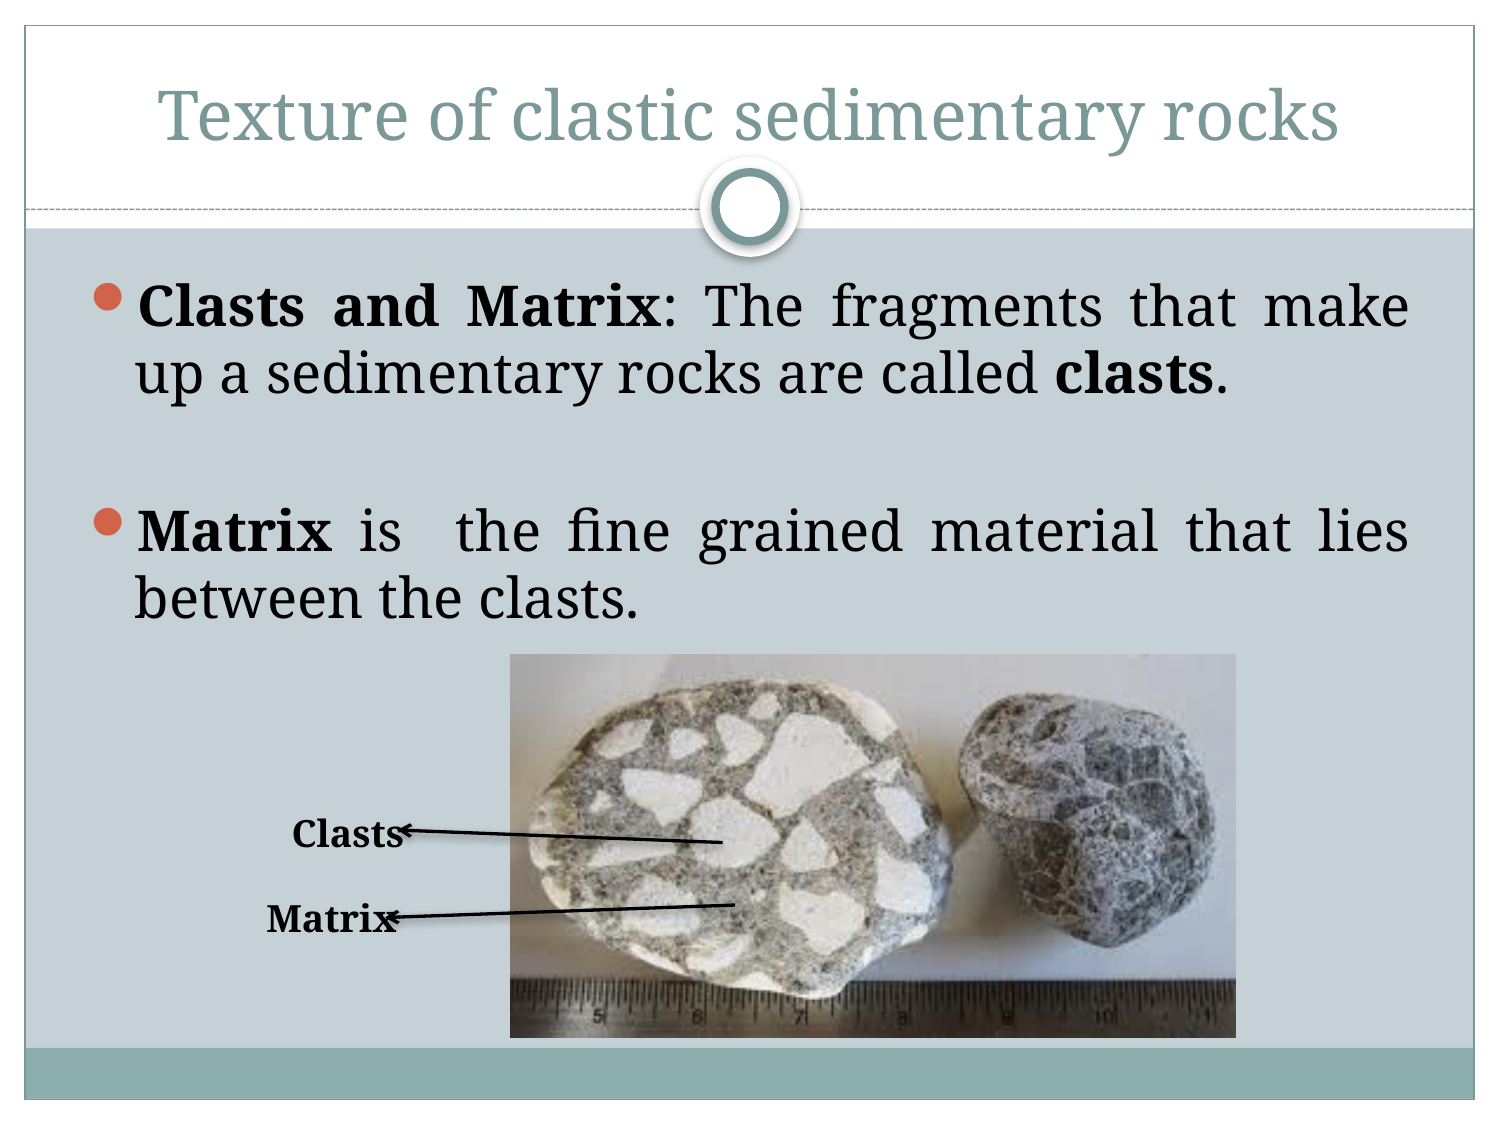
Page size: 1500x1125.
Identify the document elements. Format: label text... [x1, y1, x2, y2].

list Clasts and Matrix: The fragments that make up a sedimentary rocks are called clasts. Matrix is the fine grained material that lies between the clasts. [75, 262, 1425, 650]
title Texture of clastic sedimentary rocks [49, 37, 1450, 162]
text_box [263, 654, 1236, 1038]
